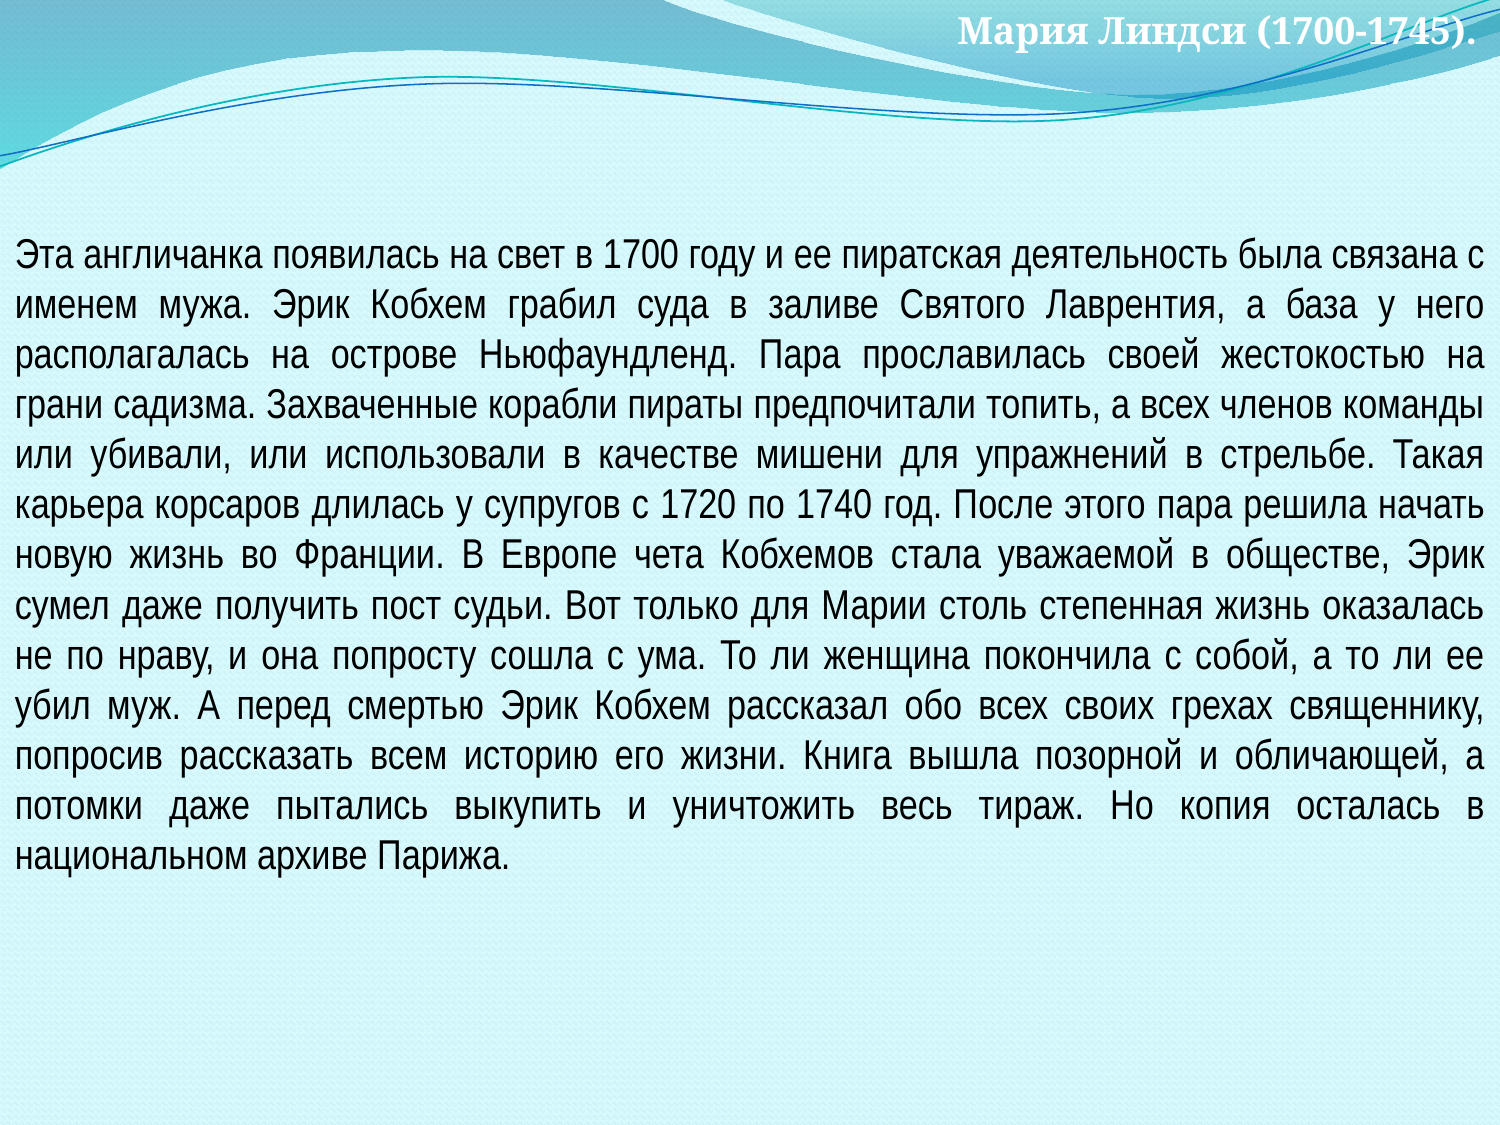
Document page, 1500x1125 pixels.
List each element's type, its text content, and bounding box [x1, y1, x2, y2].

text_box Эта англичанка появилась на свет в 1700 году и ее пиратская деятельность была связана с именем мужа. Эрик Кобхем грабил суда в заливе Святого Лаврентия, а база у него располагалась на острове Ньюфаундленд. Пара прославилась своей жестокостью на грани садизма. Захваченные корабли пираты предпочитали топить, а всех членов команды или убивали, или использовали в качестве мишени для упражнений в стрельбе. Такая карьера корсаров длилась у супругов с 1720 по 1740 год. После этого пара решила начать новую жизнь во Франции. В Европе чета Кобхемов стала уважаемой в обществе, Эрик сумел даже получить пост судьи. Вот только для Марии столь степенная жизнь оказалась не по нраву, и она попросту сошла с ума. То ли женщина покончила с собой, а то ли ее убил муж. А перед смертью Эрик Кобхем рассказал обо всех своих грехах священнику, попросив рассказать всем историю его жизни. Книга вышла позорной и обличающей, а потомки даже пытались выкупить и уничтожить весь тираж. Но копия осталась в национальном архиве Парижа. [0, 219, 1500, 935]
text_box Мария Линдси (1700-1745). [942, 0, 1500, 105]
text_box [53, 113, 266, 175]
